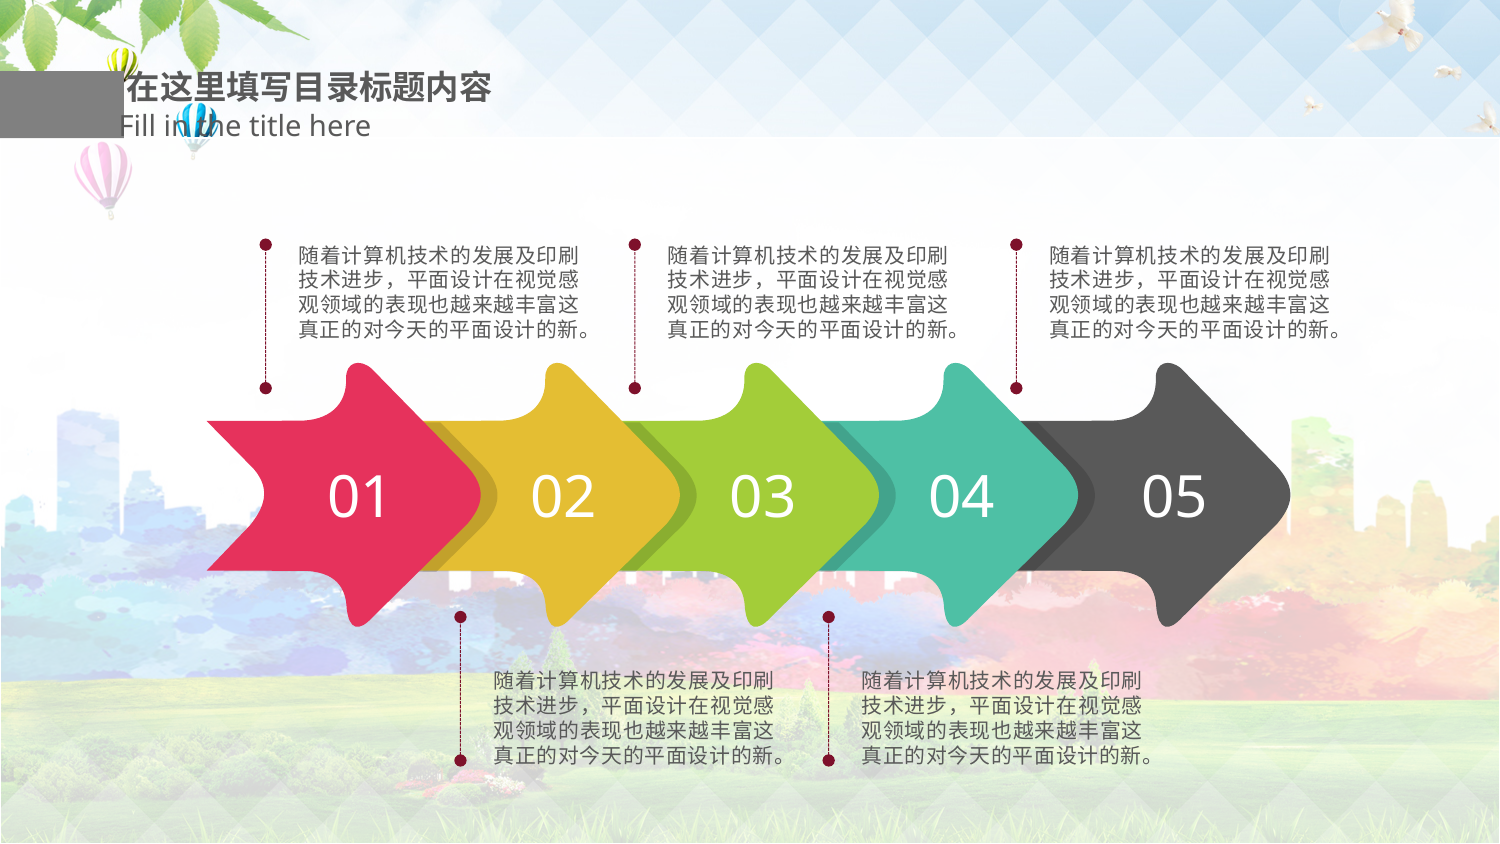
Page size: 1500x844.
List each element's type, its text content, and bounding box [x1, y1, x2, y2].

text_box 随着计算机技术的发展及印刷技术进步，平面设计在视觉感观领域的表现也越来越丰富这真正的对今天的平面设计的新。 [478, 660, 790, 775]
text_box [206, 362, 498, 628]
text_box 随着计算机技术的发展及印刷技术进步，平面设计在视觉感观领域的表现也越来越丰富这真正的对今天的平面设计的新。 [652, 234, 964, 350]
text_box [697, 362, 897, 628]
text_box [498, 362, 697, 628]
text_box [897, 362, 1096, 628]
text_box 在这里填写目录标题内容 [112, 59, 538, 114]
text_box 随着计算机技术的发展及印刷技术进步，平面设计在视觉感观领域的表现也越来越丰富这真正的对今天的平面设计的新。 [283, 234, 595, 350]
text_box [1096, 362, 1291, 628]
picture [0, 0, 1500, 137]
text_box [0, 70, 112, 139]
text_box 随着计算机技术的发展及印刷技术进步，平面设计在视觉感观领域的表现也越来越丰富这真正的对今天的平面设计的新。 [1034, 234, 1345, 350]
text_box Fill in the title here [103, 99, 387, 150]
text_box 随着计算机技术的发展及印刷技术进步，平面设计在视觉感观领域的表现也越来越丰富这真正的对今天的平面设计的新。 [846, 660, 1158, 775]
